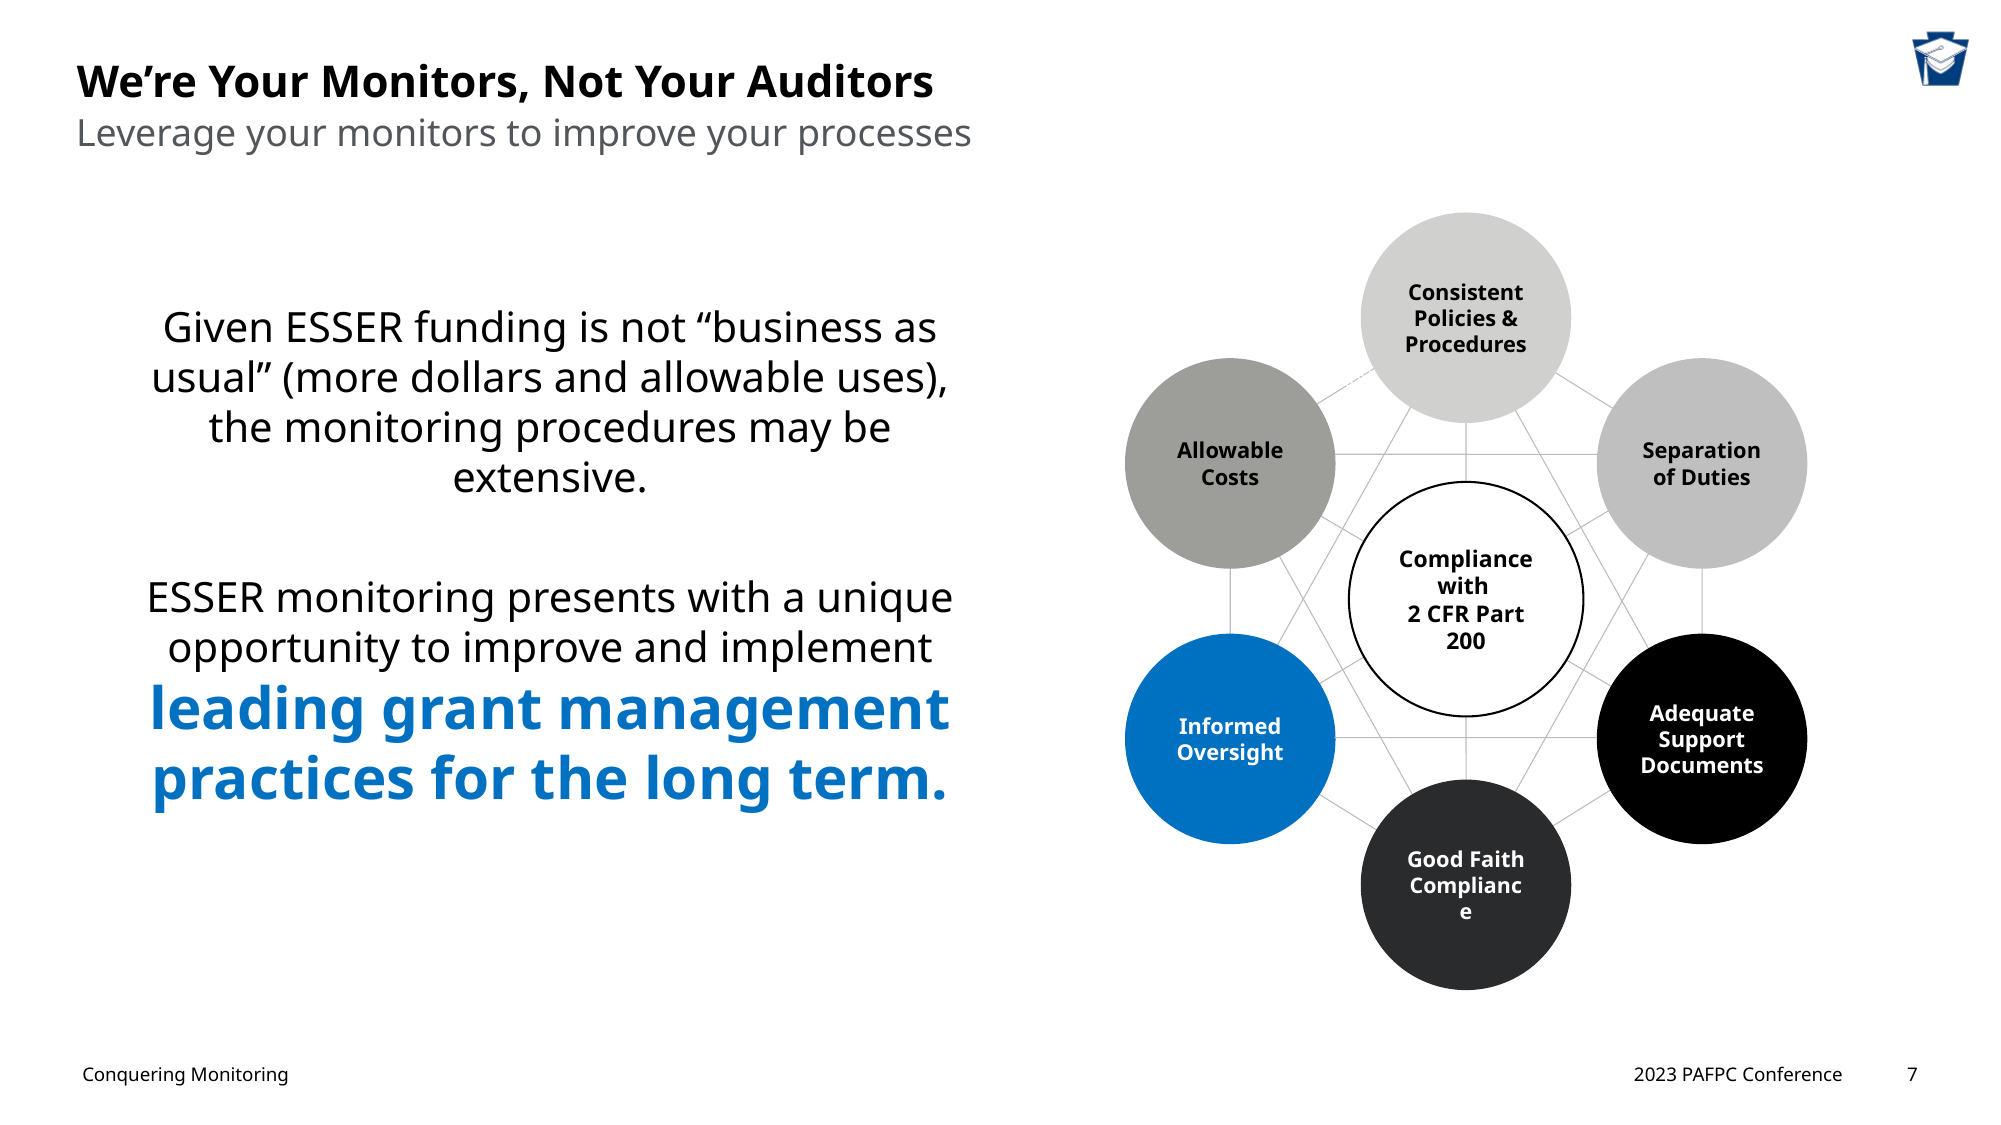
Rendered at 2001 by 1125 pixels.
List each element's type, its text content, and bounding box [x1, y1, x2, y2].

title We’re Your Monitors, Not Your Auditors Leverage your monitors to improve your processes [73, 49, 1896, 242]
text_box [1124, 212, 1808, 991]
text_box Given ESSER funding is not “business as usual” (more dollars and allowable uses), the monitoring procedures may be extensive. ESSER monitoring presents with a unique opportunity to improve and implement leading grant management practices for the long term. [115, 300, 985, 878]
picture [1904, 21, 1977, 93]
